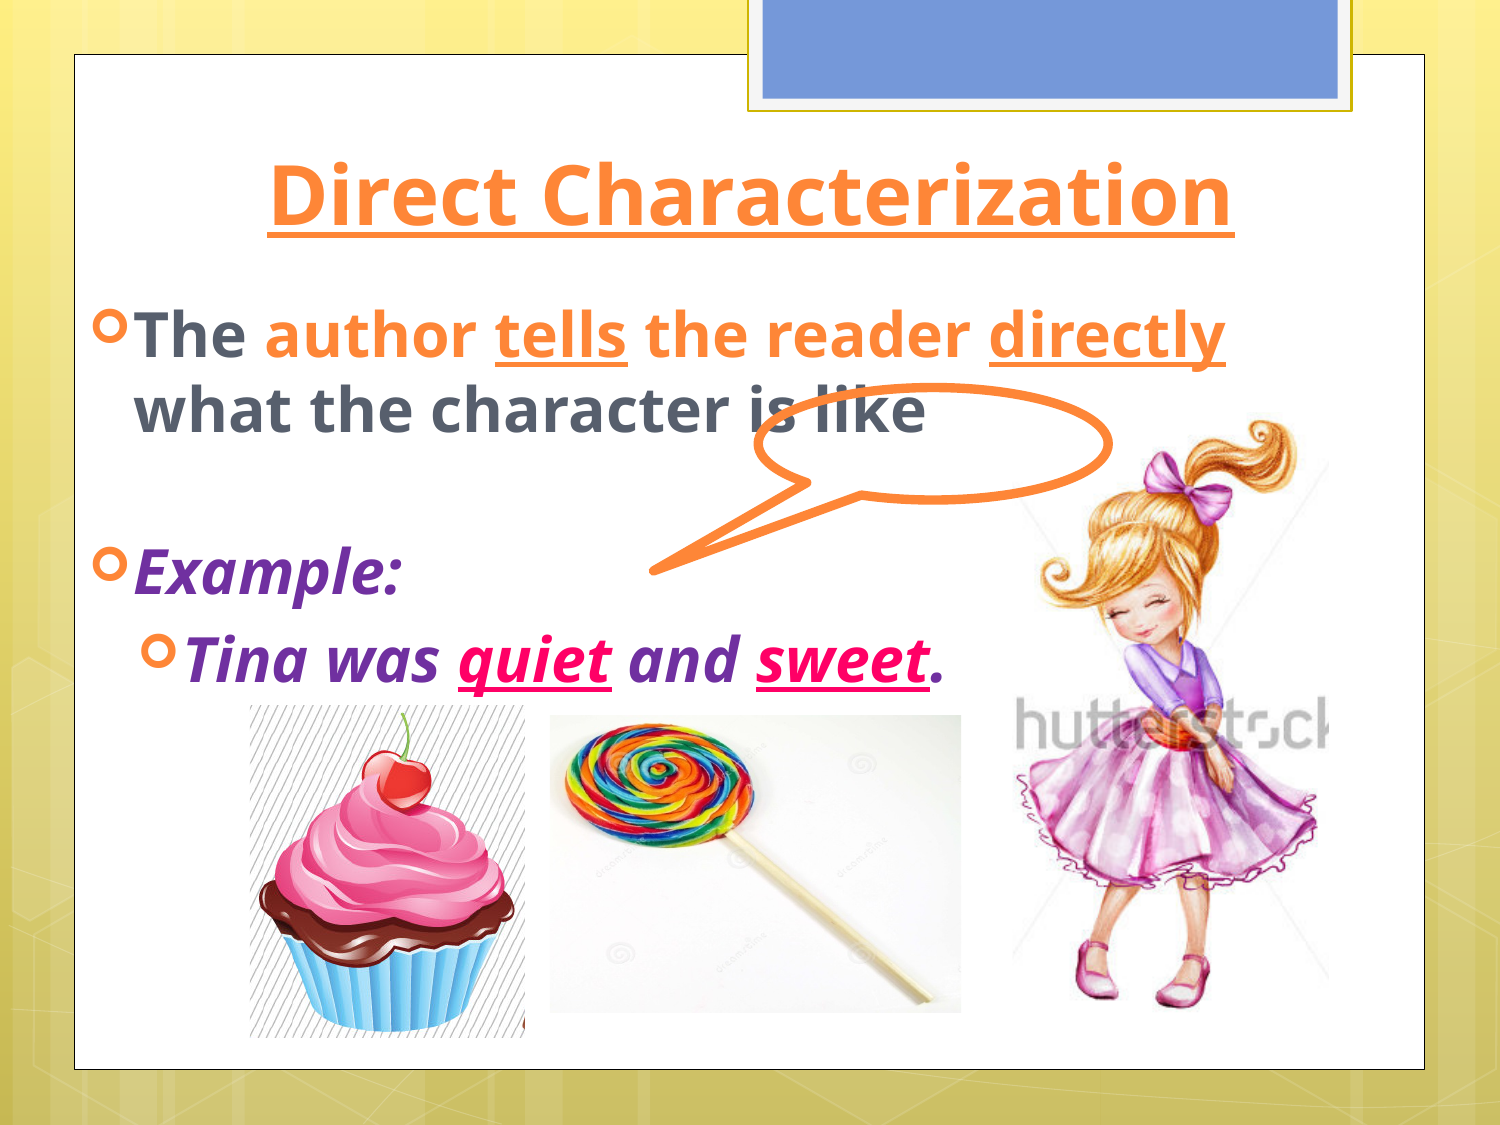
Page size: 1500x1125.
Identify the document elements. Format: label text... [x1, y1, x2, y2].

list The author tells the reader directly what the character is like Example: Tina was quiet and sweet. [62, 287, 1413, 864]
picture [549, 714, 962, 1013]
title Direct Characterization [174, 62, 1328, 250]
picture [1012, 412, 1330, 1017]
picture [249, 704, 526, 1038]
text_box [652, 386, 1077, 573]
